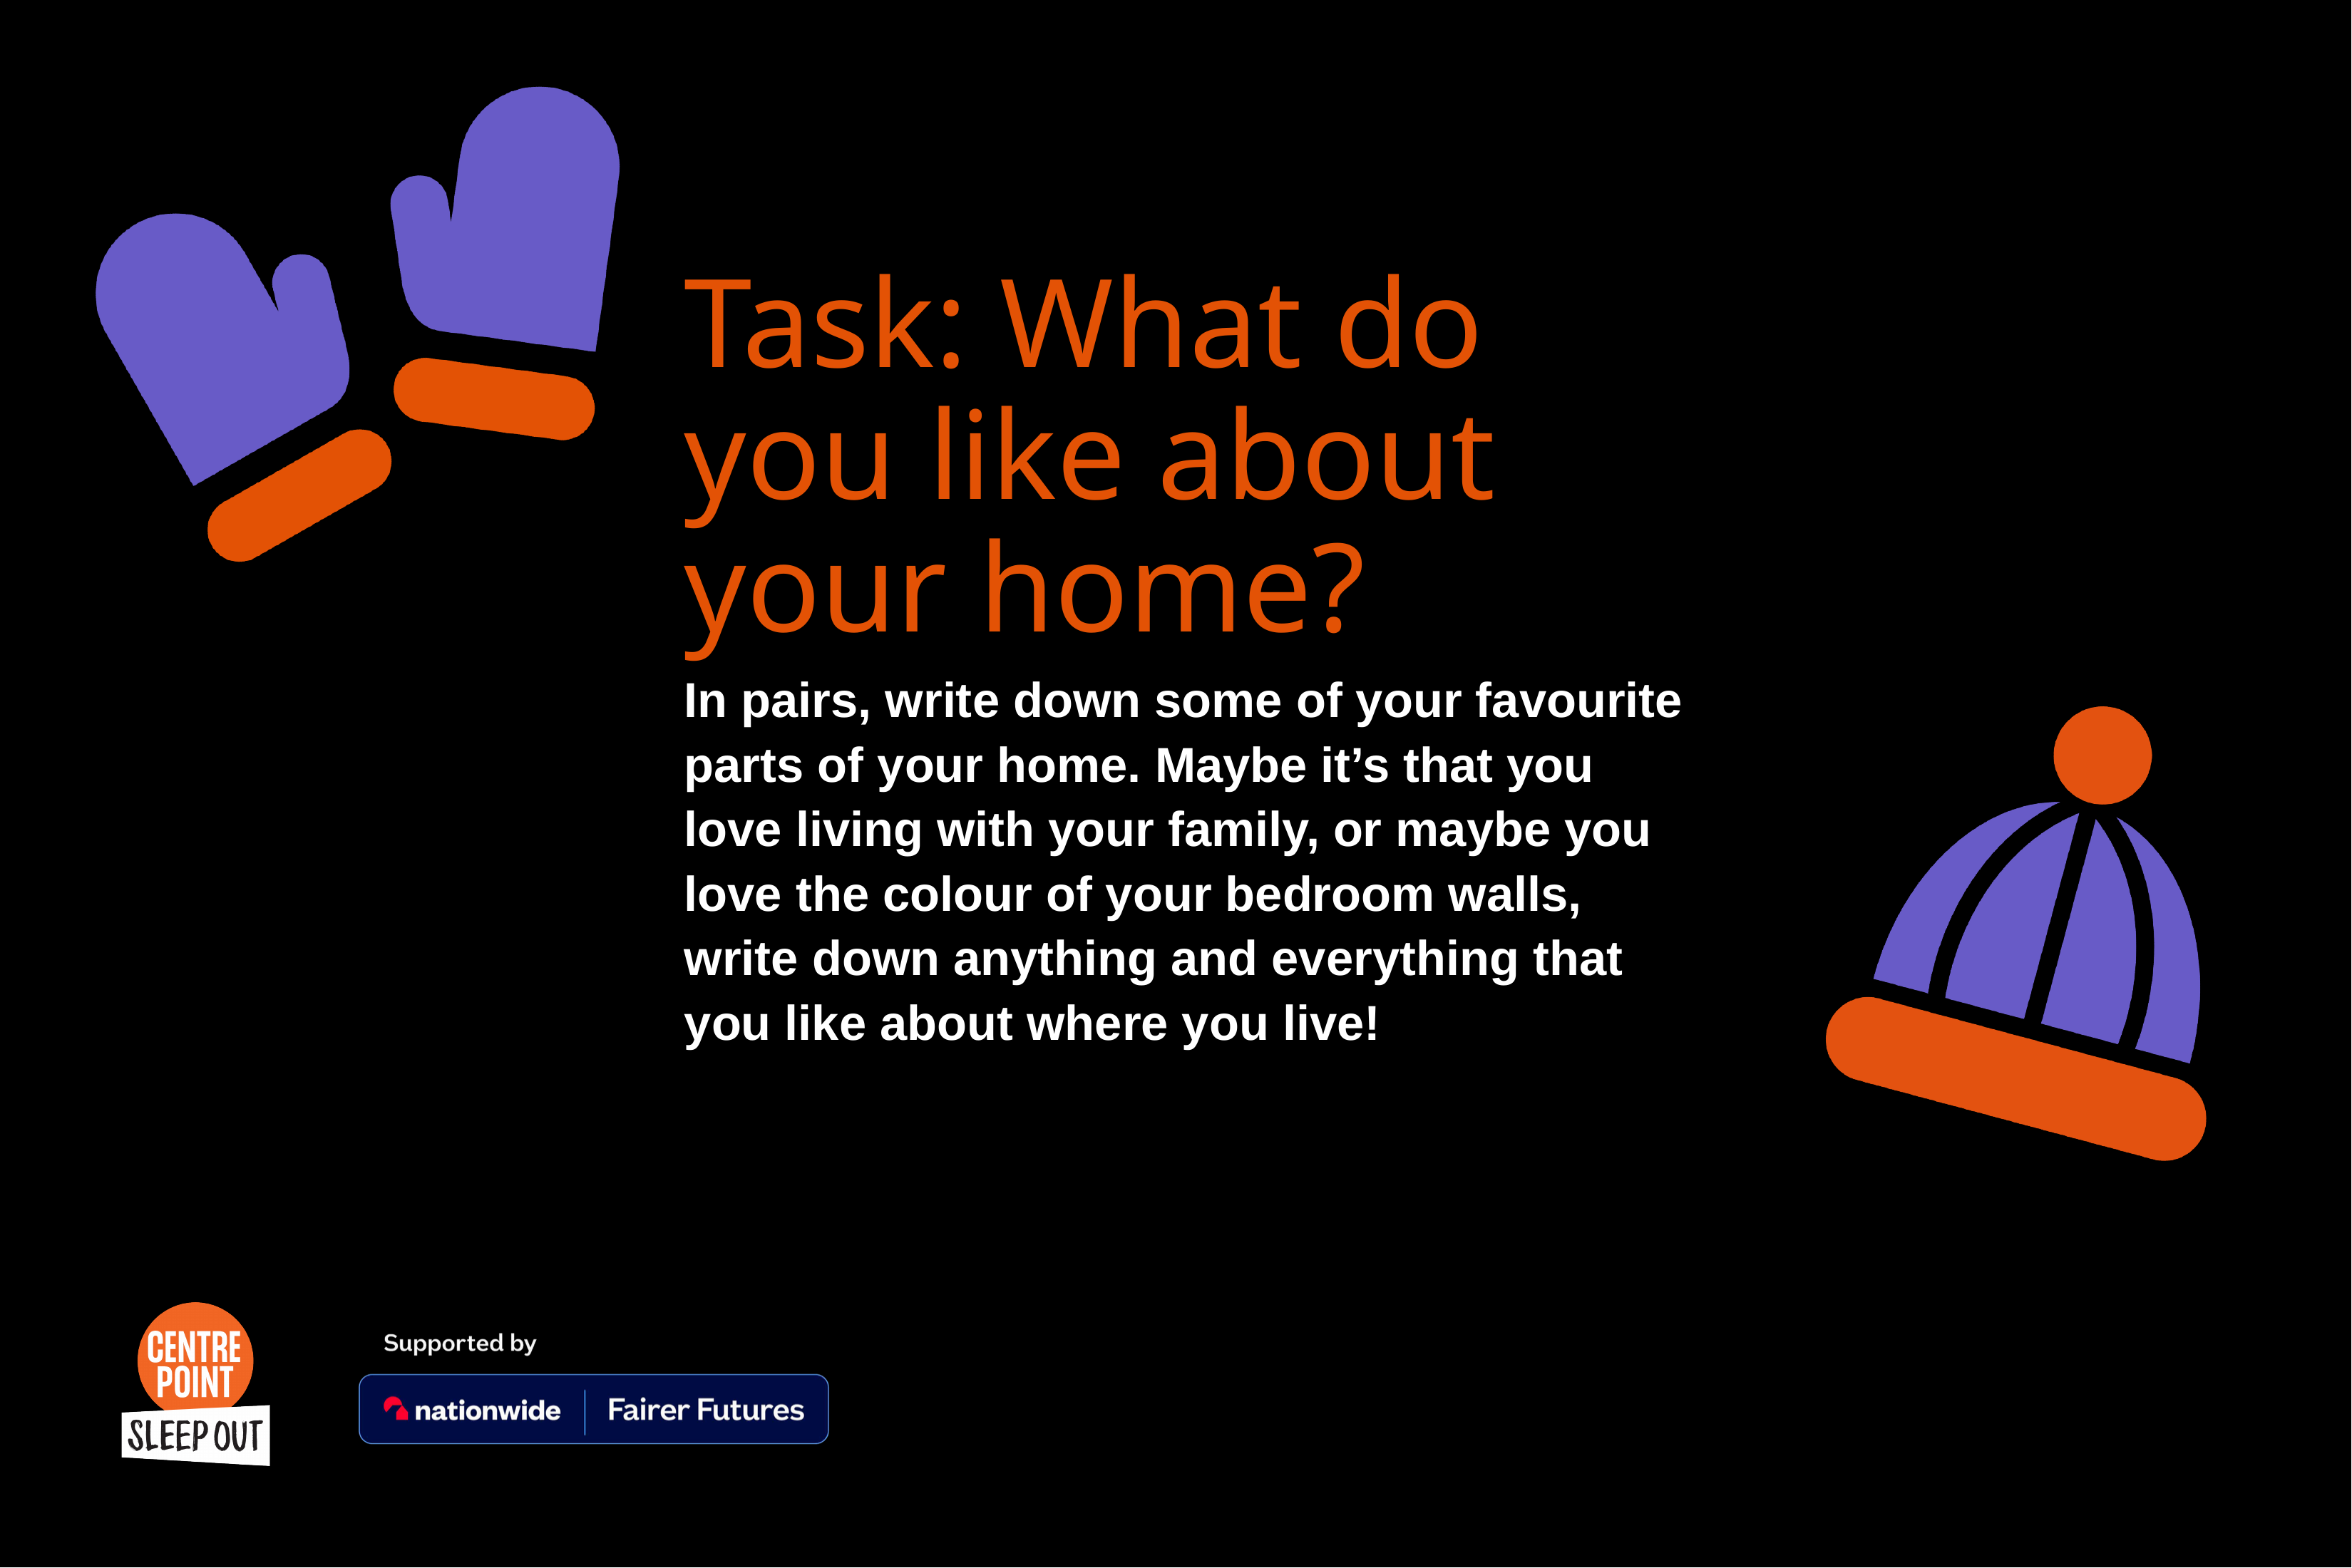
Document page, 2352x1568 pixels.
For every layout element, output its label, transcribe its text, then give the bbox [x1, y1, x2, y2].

picture [1808, 651, 2310, 1179]
list In pairs, write down some of your favourite parts of your home. Maybe it’s that you love living with your family, or maybe you love the colour of your bedroom walls, write down anything and everything that you like about where you live! [684, 662, 1703, 1115]
picture [121, 1302, 270, 1466]
picture [321, 1314, 874, 1462]
title Task: What do you like about your home? [684, 387, 1703, 659]
picture [52, 56, 684, 594]
